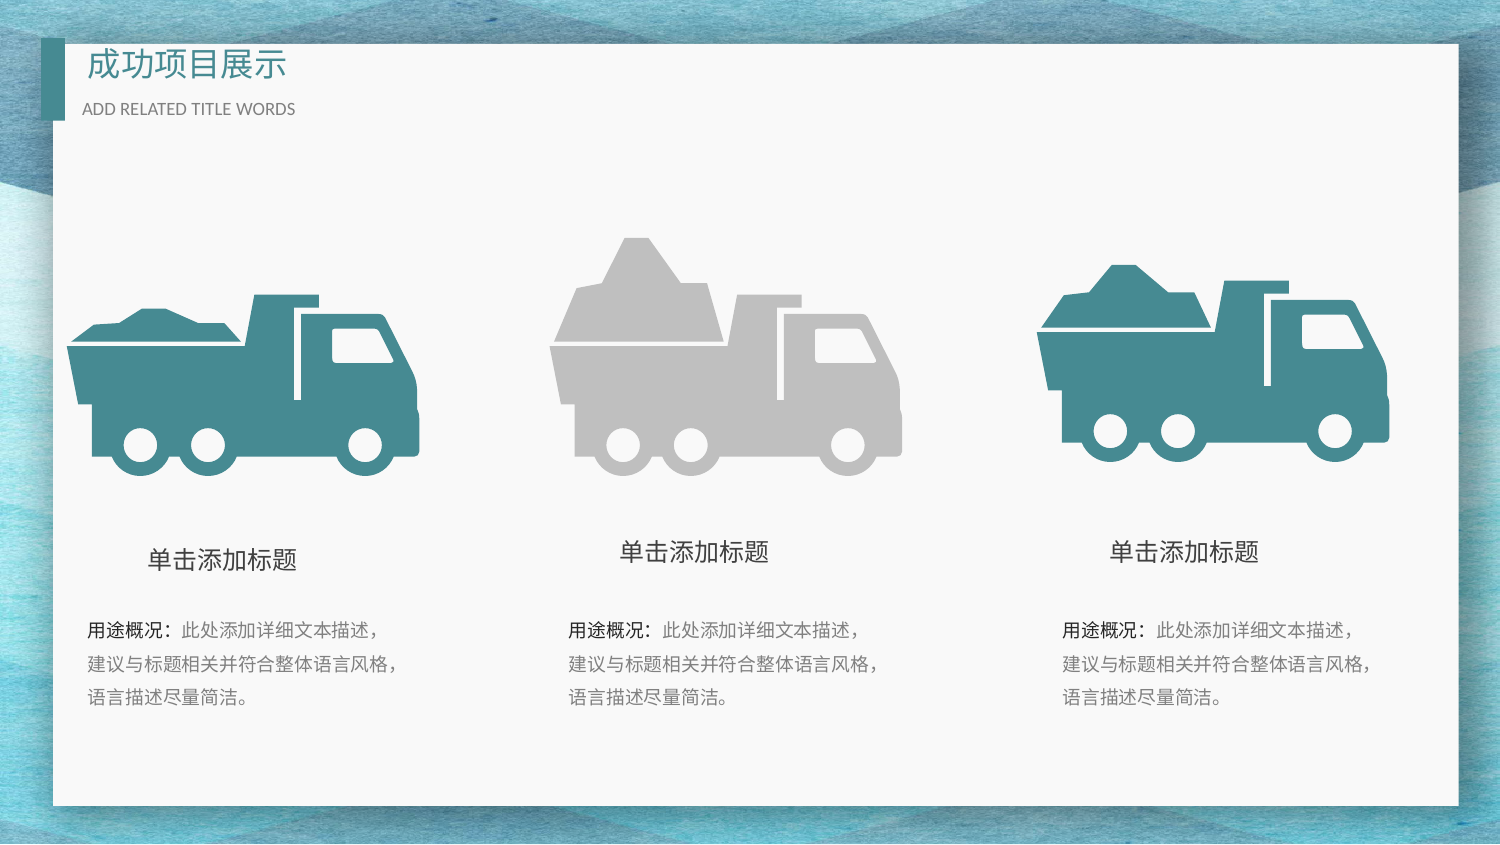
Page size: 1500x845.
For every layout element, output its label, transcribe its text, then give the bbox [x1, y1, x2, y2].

text_box 用途概况：此处添加详细文本描述，建议与标题相关并符合整体语言风格，语言描述尽量简洁。 [554, 599, 895, 716]
picture [0, 0, 1500, 844]
text_box [1036, 280, 1390, 462]
text_box [549, 294, 903, 476]
text_box [553, 237, 724, 342]
text_box 成功项目展示 [76, 38, 378, 90]
text_box 单击添加标题 [604, 528, 785, 574]
text_box 单击添加标题 [1094, 528, 1275, 574]
text_box [66, 294, 420, 476]
text_box [1041, 264, 1211, 328]
text_box 用途概况：此处添加详细文本描述，建议与标题相关并符合整体语言风格，语言描述尽量简洁。 [1047, 599, 1388, 716]
text_box 用途概况：此处添加详细文本描述，建议与标题相关并符合整体语言风格，语言描述尽量简洁。 [73, 599, 414, 716]
text_box ADD RELATED TITLE WORDS [70, 91, 406, 125]
text_box [71, 308, 241, 342]
text_box 单击添加标题 [132, 536, 312, 582]
